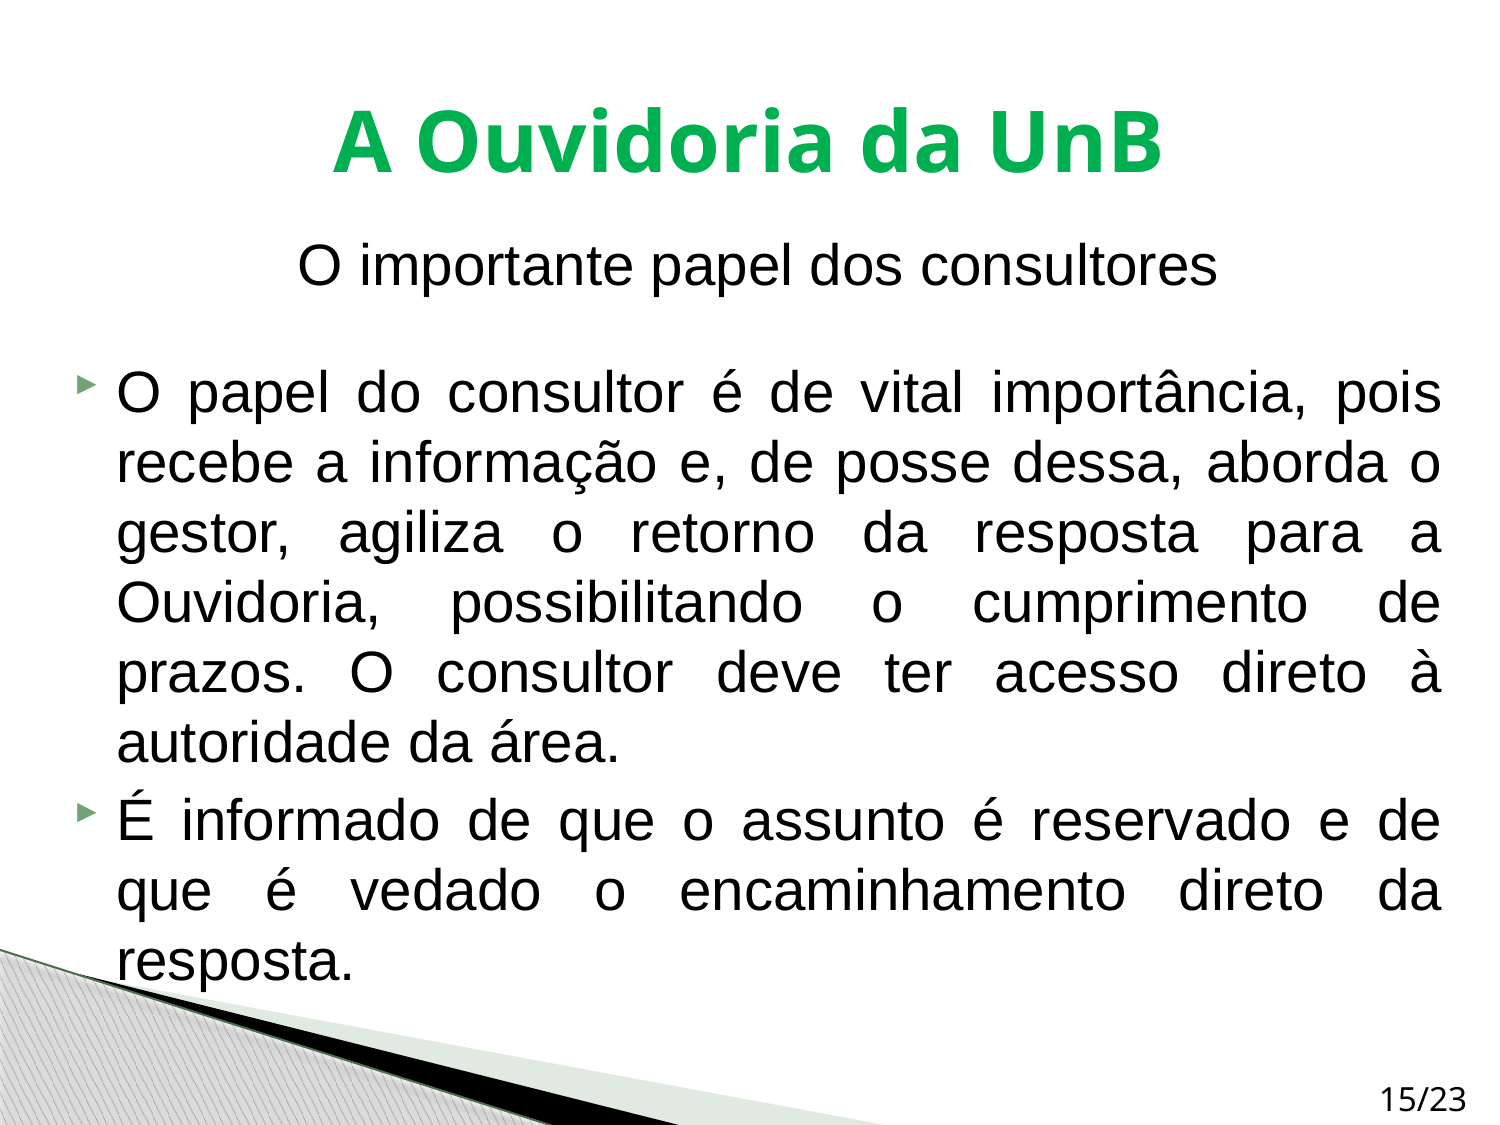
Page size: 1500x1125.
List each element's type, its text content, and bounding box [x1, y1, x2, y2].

title A Ouvidoria da UnB [75, 45, 1425, 233]
list O importante papel dos consultores O papel do consultor é de vital importância, pois recebe a informação e, de posse dessa, aborda o gestor, agiliza o retorno da resposta para a Ouvidoria, possibilitando o cumprimento de prazos. O consultor deve ter acesso direto à autoridade da área. É informado de que o assunto é reservado e de que é vedado o encaminhamento direto da resposta. [41, 219, 1459, 986]
text_box 15/23 [1364, 1070, 1500, 1125]
